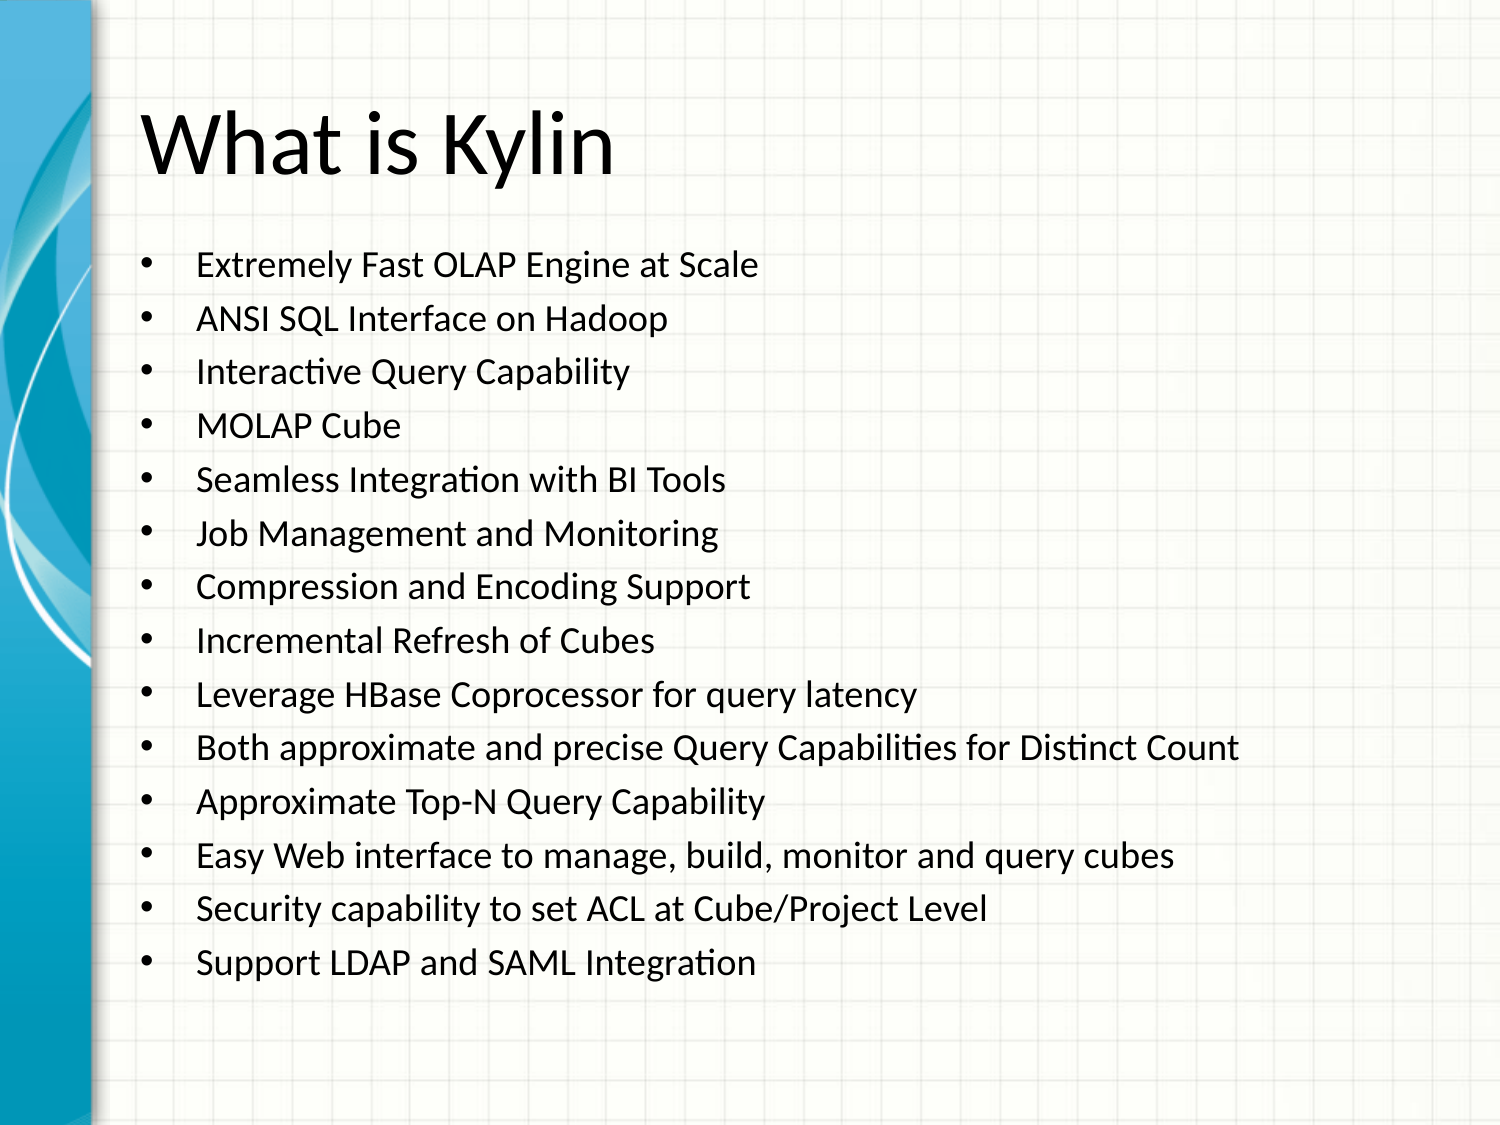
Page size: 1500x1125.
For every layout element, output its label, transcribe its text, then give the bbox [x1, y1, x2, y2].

picture [0, 0, 1500, 1125]
title What is Kylin [125, 44, 1450, 231]
list Extremely Fast OLAP Engine at Scale ANSI SQL Interface on Hadoop Interactive Query Capability MOLAP Cube Seamless Integration with BI Tools Job Management and Monitoring Compression and Encoding Support Incremental Refresh of Cubes Leverage HBase Coprocessor for query latency Both approximate and precise Query Capabilities for Distinct Count Approximate Top-N Query Capability Easy Web interface to manage, build, monitor and query cubes Security capability to set ACL at Cube/Project Level Support LDAP and SAML Integration [125, 231, 1450, 995]
